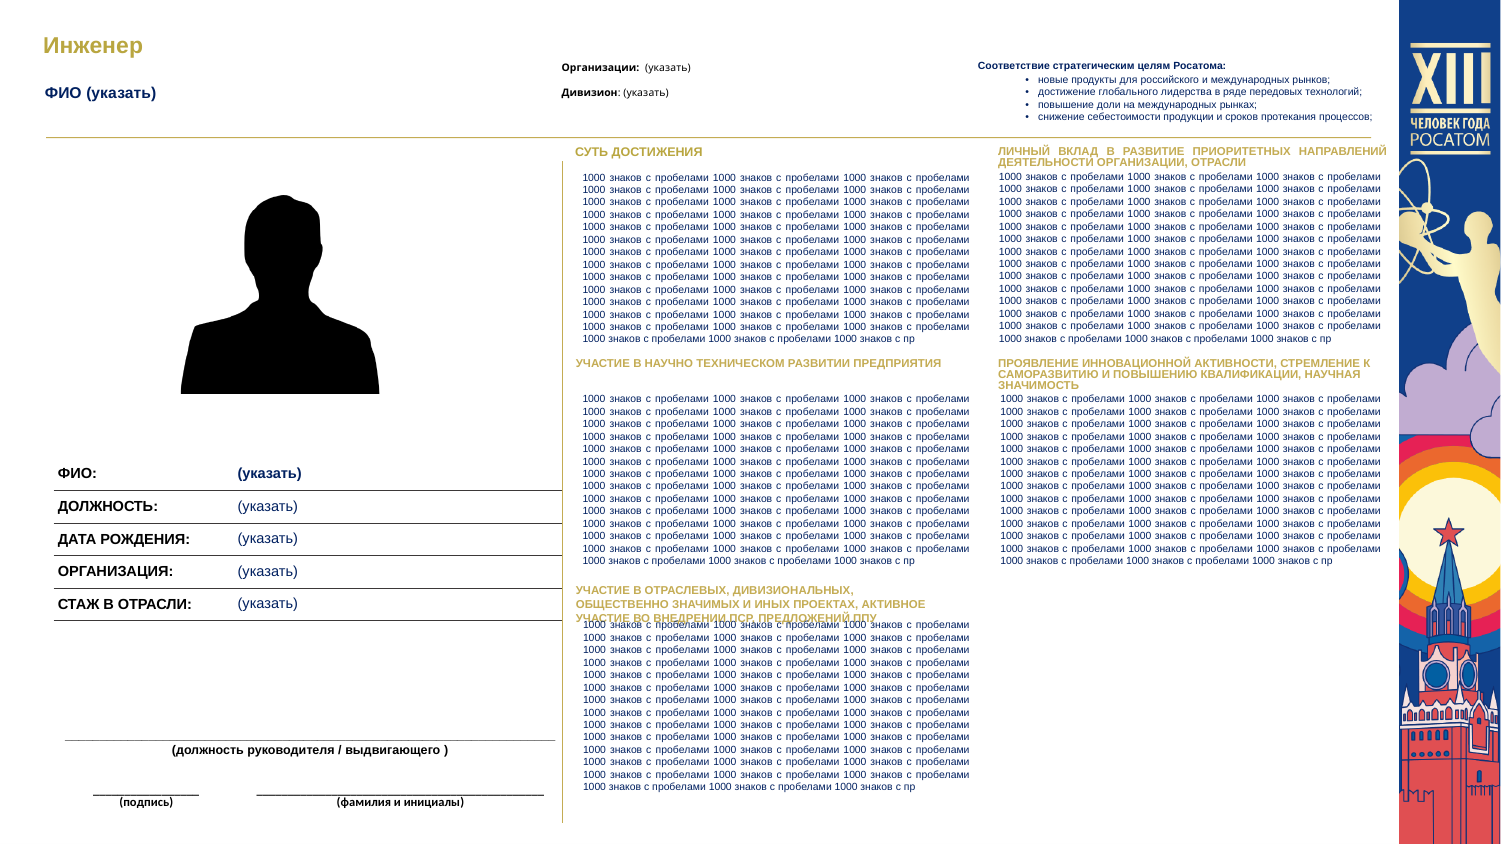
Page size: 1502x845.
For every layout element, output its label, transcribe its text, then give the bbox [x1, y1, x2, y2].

text_box 1000 знаков с пробелами 1000 знаков с пробелами 1000 знаков с пробелами 1000 знаков с пробелами 1000 знаков с пробелами 1000 знаков с пробелами 1000 знаков с пробелами 1000 знаков с пробелами 1000 знаков с пробелами 1000 знаков с пробелами 1000 знаков с пробелами 1000 знаков с пробелами 1000 знаков с пробелами 1000 знаков с пробелами 1000 знаков с пробелами 1000 знаков с пробелами 1000 знаков с пробелами 1000 знаков с пробелами 1000 знаков с пробелами 1000 знаков с пробелами 1000 знаков с пробелами 1000 знаков с пробелами 1000 знаков с пробелами 1000 знаков с пробелами 1000 знаков с пробелами 1000 знаков с пробелами 1000 знаков с пробелами 1000 знаков с пробелами 1000 знаков с пробелами 1000 знаков с пробелами 1000 знаков с пробелами 1000 знаков с пробелами 1000 знаков с пробелами 1000 знаков с пробелами 1000 знаков с пробелами 1000 знаков с пробелами 1000 знаков с пробелами 1000 знаков с пробелами 1000 знаков с пробелами 1000 знаков с пробелами 1000 знаков с пробелами 1000 знаков с пр [568, 610, 986, 801]
table_header (указать) [223, 458, 562, 490]
text_box 1000 знаков с пробелами 1000 знаков с пробелами 1000 знаков с пробелами 1000 знаков с пробелами 1000 знаков с пробелами 1000 знаков с пробелами 1000 знаков с пробелами 1000 знаков с пробелами 1000 знаков с пробелами 1000 знаков с пробелами 1000 знаков с пробелами 1000 знаков с пробелами 1000 знаков с пробелами 1000 знаков с пробелами 1000 знаков с пробелами 1000 знаков с пробелами 1000 знаков с пробелами 1000 знаков с пробелами 1000 знаков с пробелами 1000 знаков с пробелами 1000 знаков с пробелами 1000 знаков с пробелами 1000 знаков с пробелами 1000 знаков с пробелами 1000 знаков с пробелами 1000 знаков с пробелами 1000 знаков с пробелами 1000 знаков с пробелами 1000 знаков с пробелами 1000 знаков с пробелами 1000 знаков с пробелами 1000 знаков с пробелами 1000 знаков с пробелами 1000 знаков с пробелами 1000 знаков с пробелами 1000 знаков с пробелами 1000 знаков с пробелами 1000 знаков с пробелами 1000 знаков с пробелами 1000 знаков с пробелами 1000 знаков с пробелами 1000 знаков с пр [567, 384, 985, 575]
table_cell ОРГАНИЗАЦИЯ: [54, 556, 223, 588]
text_box УЧАСТИЕ В НАУЧНО ТЕХНИЧЕСКОМ РАЗВИТИИ ПРЕДПРИЯТИЯ [563, 351, 980, 378]
table_cell (указать) [223, 491, 562, 523]
table_cell (указать) [223, 589, 562, 620]
text_box УЧАСТИЕ В ОТРАСЛЕВЫХ, ДИВИЗИОНАЛЬНЫХ, ОБЩЕСТВЕННО ЗНАЧИМЫХ И ИНЫХ ПРОЕКТАХ, АКТИВНОЕ УЧАСТИЕ ВО ВНЕДРЕНИИ ПСР, ПРЕДЛОЖЕНИЙ ППУ [563, 575, 980, 643]
table_cell ДАТА РОЖДЕНИЯ: [54, 524, 223, 555]
text_box Инженер [28, 23, 1402, 66]
table_cell (указать) [223, 556, 562, 588]
text_box Соответствие стратегическим целям Росатома: [963, 52, 1242, 80]
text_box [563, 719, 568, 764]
text_box 1000 знаков с пробелами 1000 знаков с пробелами 1000 знаков с пробелами 1000 знаков с пробелами 1000 знаков с пробелами 1000 знаков с пробелами 1000 знаков с пробелами 1000 знаков с пробелами 1000 знаков с пробелами 1000 знаков с пробелами 1000 знаков с пробелами 1000 знаков с пробелами 1000 знаков с пробелами 1000 знаков с пробелами 1000 знаков с пробелами 1000 знаков с пробелами 1000 знаков с пробелами 1000 знаков с пробелами 1000 знаков с пробелами 1000 знаков с пробелами 1000 знаков с пробелами 1000 знаков с пробелами 1000 знаков с пробелами 1000 знаков с пробелами 1000 знаков с пробелами 1000 знаков с пробелами 1000 знаков с пробелами 1000 знаков с пробелами 1000 знаков с пробелами 1000 знаков с пробелами 1000 знаков с пробелами 1000 знаков с пробелами 1000 знаков с пробелами 1000 знаков с пробелами 1000 знаков с пробелами 1000 знаков с пробелами 1000 знаков с пробелами 1000 знаков с пробелами 1000 знаков с пробелами 1000 знаков с пробелами 1000 знаков с пробелами 1000 знаков с пр [984, 162, 1397, 352]
text_box [180, 195, 380, 395]
table_header ______________________________________________ (фамилия и инициалы) [239, 777, 562, 822]
table_header СУТЬ ДОСТИЖЕНИЯ [567, 138, 984, 163]
table_cell СТАЖ В ОТРАСЛИ: [54, 589, 223, 620]
table_header ФИО: [54, 458, 223, 490]
text_box ЛИЧНЫЙ ВКЛАД В РАЗВИТИЕ ПРИОРИТЕТНЫХ НАПРАВЛЕНИЙ ДЕЯТЕЛЬНОСТИ ОРГАНИЗАЦИИ, ОТРАСЛИ [984, 139, 1403, 176]
text_box ФИО (указать) [30, 79, 550, 110]
text_box 1000 знаков с пробелами 1000 знаков с пробелами 1000 знаков с пробелами 1000 знаков с пробелами 1000 знаков с пробелами 1000 знаков с пробелами 1000 знаков с пробелами 1000 знаков с пробелами 1000 знаков с пробелами 1000 знаков с пробелами 1000 знаков с пробелами 1000 знаков с пробелами 1000 знаков с пробелами 1000 знаков с пробелами 1000 знаков с пробелами 1000 знаков с пробелами 1000 знаков с пробелами 1000 знаков с пробелами 1000 знаков с пробелами 1000 знаков с пробелами 1000 знаков с пробелами 1000 знаков с пробелами 1000 знаков с пробелами 1000 знаков с пробелами 1000 знаков с пробелами 1000 знаков с пробелами 1000 знаков с пробелами 1000 знаков с пробелами 1000 знаков с пробелами 1000 знаков с пробелами 1000 знаков с пробелами 1000 знаков с пробелами 1000 знаков с пробелами 1000 знаков с пробелами 1000 знаков с пробелами 1000 знаков с пробелами 1000 знаков с пробелами 1000 знаков с пробелами 1000 знаков с пробелами 1000 знаков с пробелами 1000 знаков с пробелами 1000 знаков с пр [985, 384, 1397, 575]
table_header _________________ (подпись) [54, 777, 239, 822]
picture [0, 0, 1501, 844]
text_box ПРОЯВЛЕНИЕ ИННОВАЦИОННОЙ АКТИВНОСТИ, СТРЕМЛЕНИЕ К САМОРАЗВИТИЮ И ПОВЫШЕНИЮ КВАЛИФИКАЦИИ, НАУЧНАЯ ЗНАЧИМОСТЬ [983, 351, 1403, 399]
text_box Организации: (указать) Дивизион: (указать) [561, 60, 1010, 111]
text_box • новые продукты для российского и международных рынков; • достижение глобального лидерства в ряде передовых технологий; • повышение доли на международных рынках; • снижение себестоимости продукции и сроков протекания процессов; [1010, 65, 1394, 148]
table_cell ДОЛЖНОСТЬ: [54, 491, 223, 523]
text_box ______________________________________________________________________ (должность руководителя / выдвигающего ) [46, 719, 562, 764]
text_box 1000 знаков с пробелами 1000 знаков с пробелами 1000 знаков с пробелами 1000 знаков с пробелами 1000 знаков с пробелами 1000 знаков с пробелами 1000 знаков с пробелами 1000 знаков с пробелами 1000 знаков с пробелами 1000 знаков с пробелами 1000 знаков с пробелами 1000 знаков с пробелами 1000 знаков с пробелами 1000 знаков с пробелами 1000 знаков с пробелами 1000 знаков с пробелами 1000 знаков с пробелами 1000 знаков с пробелами 1000 знаков с пробелами 1000 знаков с пробелами 1000 знаков с пробелами 1000 знаков с пробелами 1000 знаков с пробелами 1000 знаков с пробелами 1000 знаков с пробелами 1000 знаков с пробелами 1000 знаков с пробелами 1000 знаков с пробелами 1000 знаков с пробелами 1000 знаков с пробелами 1000 знаков с пробелами 1000 знаков с пробелами 1000 знаков с пробелами 1000 знаков с пробелами 1000 знаков с пробелами 1000 знаков с пробелами 1000 знаков с пробелами 1000 знаков с пробелами 1000 знаков с пробелами 1000 знаков с пробелами 1000 знаков с пробелами 1000 знаков с пр [567, 163, 986, 353]
table_cell (указать) [223, 524, 562, 555]
